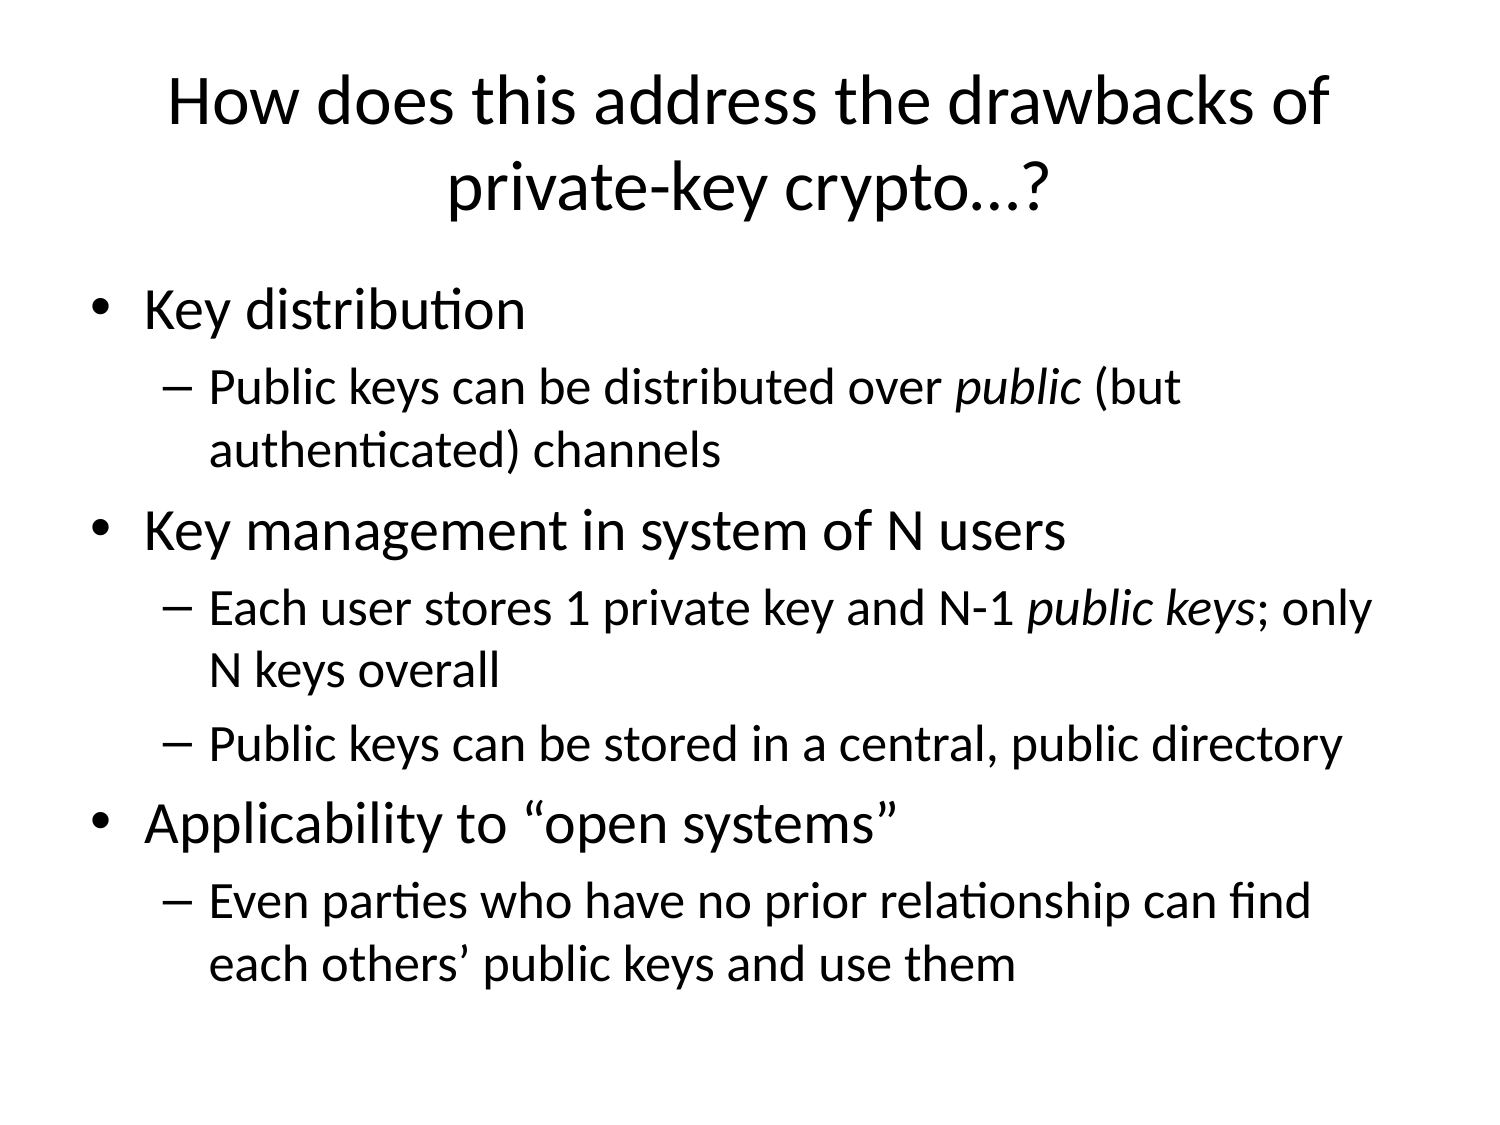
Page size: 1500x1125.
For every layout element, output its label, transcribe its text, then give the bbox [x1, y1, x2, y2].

title How does this address the drawbacks of private-key crypto…? [75, 45, 1425, 233]
list Key distribution Public keys can be distributed over public (but authenticated) channels Key management in system of N users Each user stores 1 private key and N-1 public keys; only N keys overall Public keys can be stored in a central, public directory Applicability to “open systems” Even parties who have no prior relationship can find each others’ public keys and use them [75, 262, 1425, 1005]
